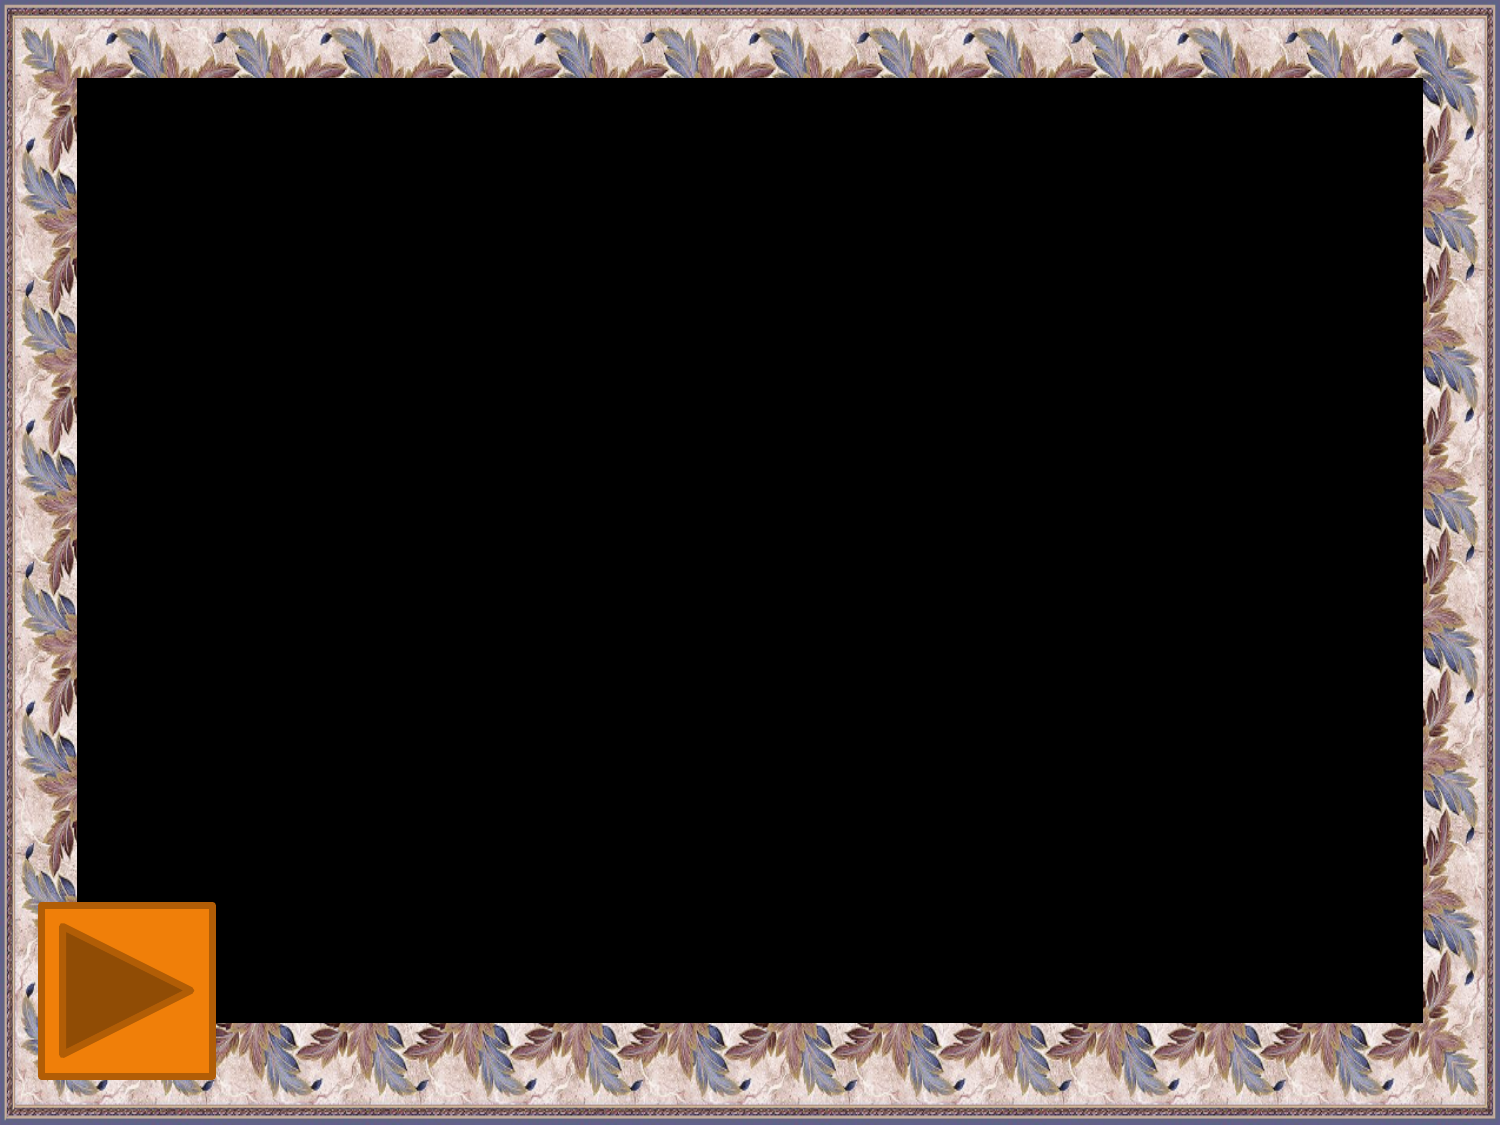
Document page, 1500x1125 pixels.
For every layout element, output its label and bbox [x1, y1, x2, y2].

text_box [76, 77, 1424, 1024]
picture [0, 0, 1500, 1125]
